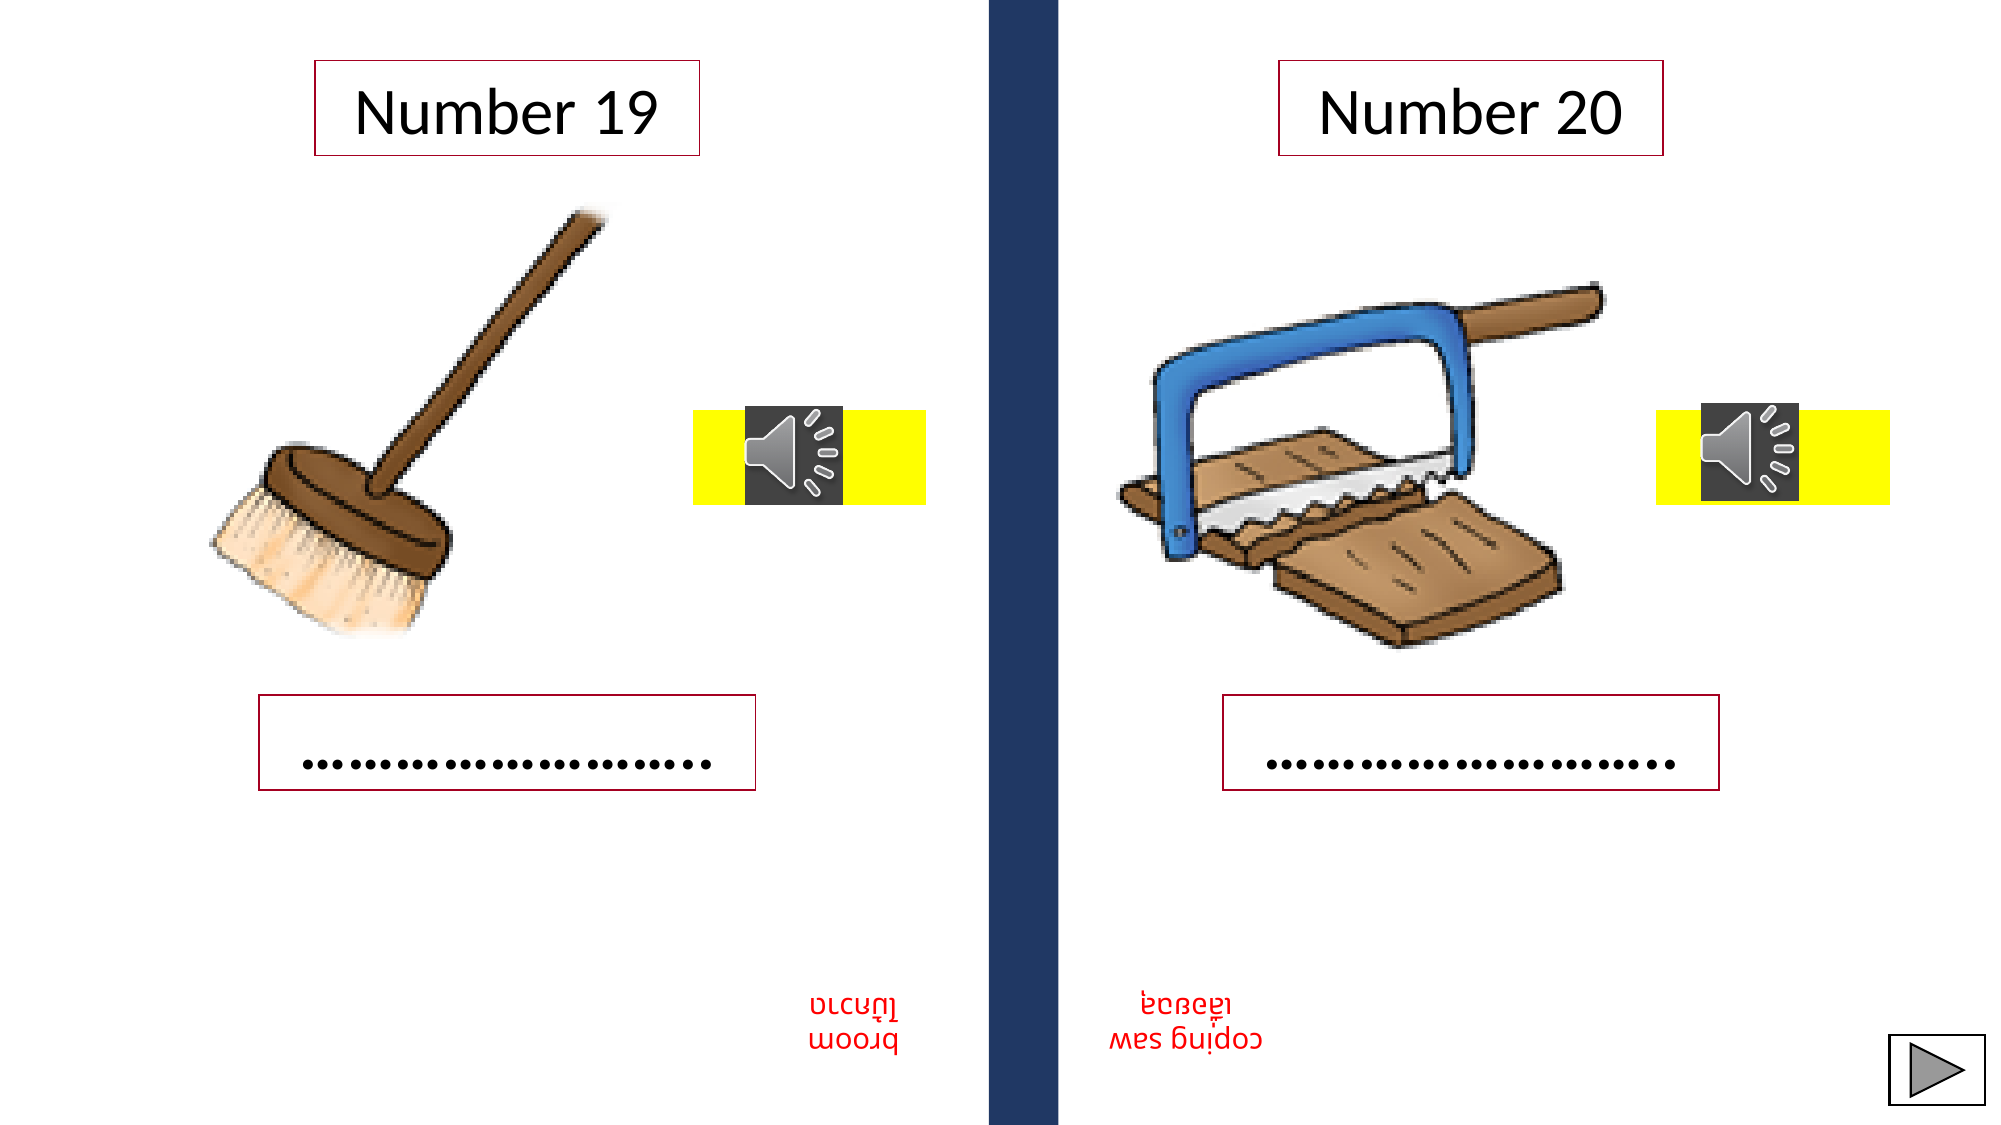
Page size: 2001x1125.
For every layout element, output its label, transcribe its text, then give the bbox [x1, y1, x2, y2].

text_box [988, 0, 1059, 1125]
picture [1699, 401, 1800, 502]
picture [201, 202, 639, 645]
table_header [1657, 410, 1890, 505]
table_header [844, 410, 926, 505]
table_header [693, 410, 744, 505]
text_box broom ไม้กวาด [768, 985, 939, 1071]
text_box Number 20 [1278, 60, 1664, 156]
text_box coping saw เลื่อยฉลุ [1080, 985, 1292, 1071]
text_box [1888, 1034, 1986, 1106]
text_box Number 19 [315, 60, 700, 156]
text_box …………………….. [1222, 695, 1720, 790]
text_box …………………….. [259, 695, 756, 790]
picture [744, 405, 844, 506]
picture [1075, 253, 1657, 674]
